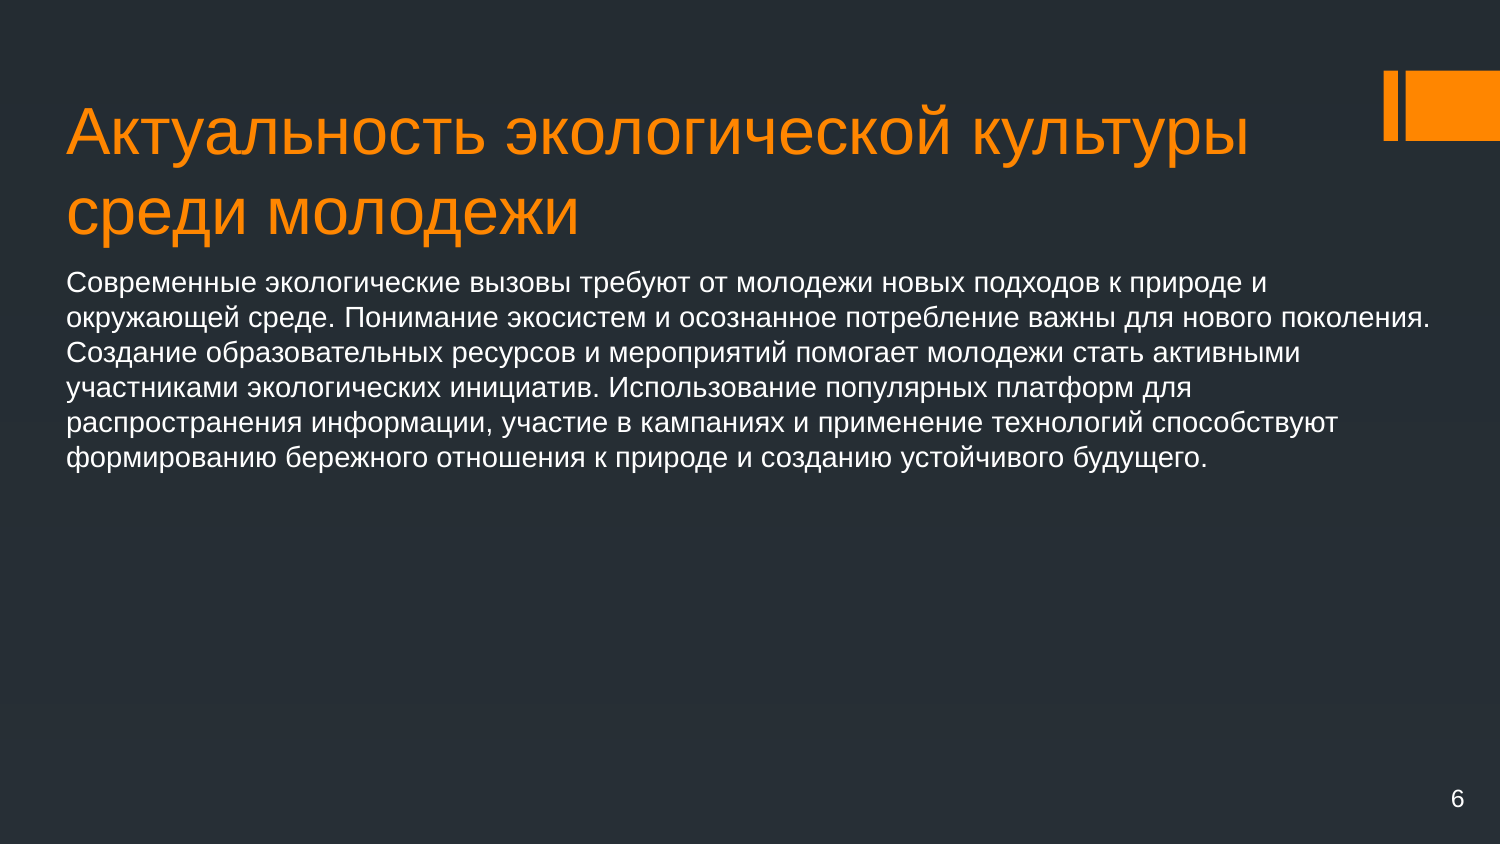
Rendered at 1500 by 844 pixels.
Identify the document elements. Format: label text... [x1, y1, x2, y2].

list Современные экологические вызовы требуют от молодежи новых подходов к природе и окружающей среде. Понимание экосистем и осознанное потребление важны для нового поколения. Создание образовательных ресурсов и мероприятий помогает молодежи стать активными участниками экологических инициатив. Использование популярных платформ для распространения информации, участие в кампаниях и применение технологий способствуют формированию бережного отношения к природе и созданию устойчивого будущего. [51, 248, 1449, 774]
slide_number 6 [1389, 764, 1480, 830]
title Актуальность экологической культуры среди молодежи [51, 72, 1449, 167]
